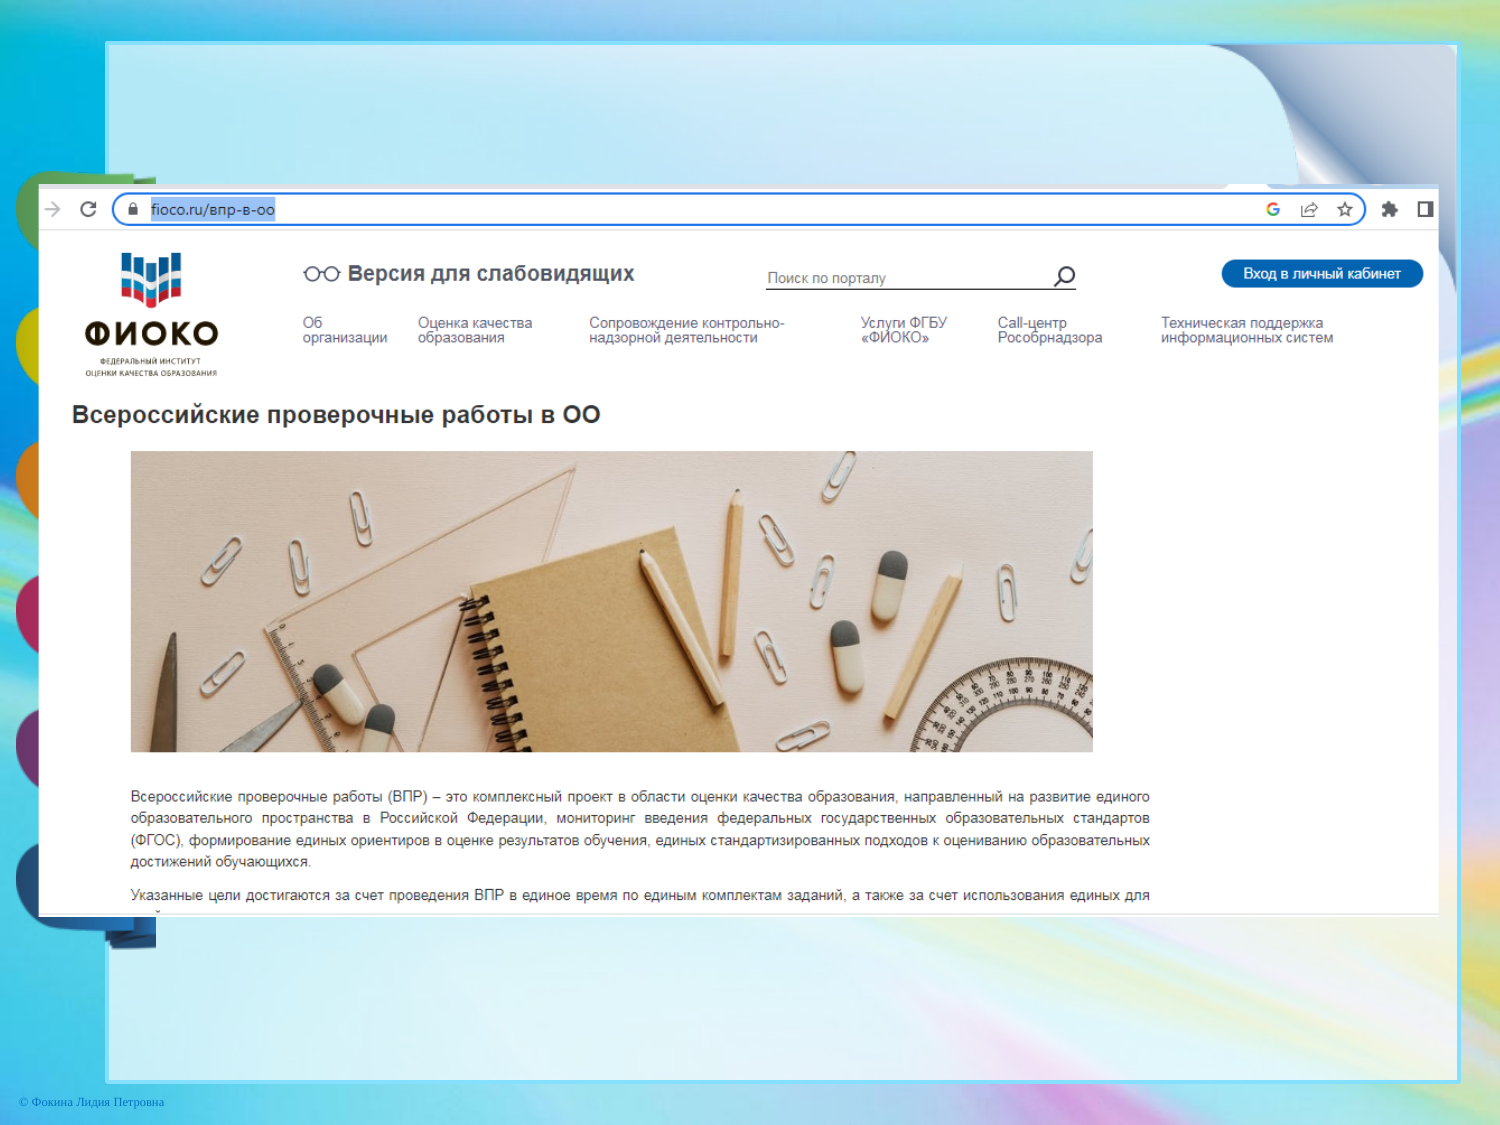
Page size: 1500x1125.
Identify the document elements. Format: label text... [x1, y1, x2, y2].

list https://fioco.ru/%D0%B2%D0%BF%D1%80-%D0%B2-%D0%BE%D0%BE [75, 925, 1425, 1005]
picture [0, 0, 1500, 1125]
